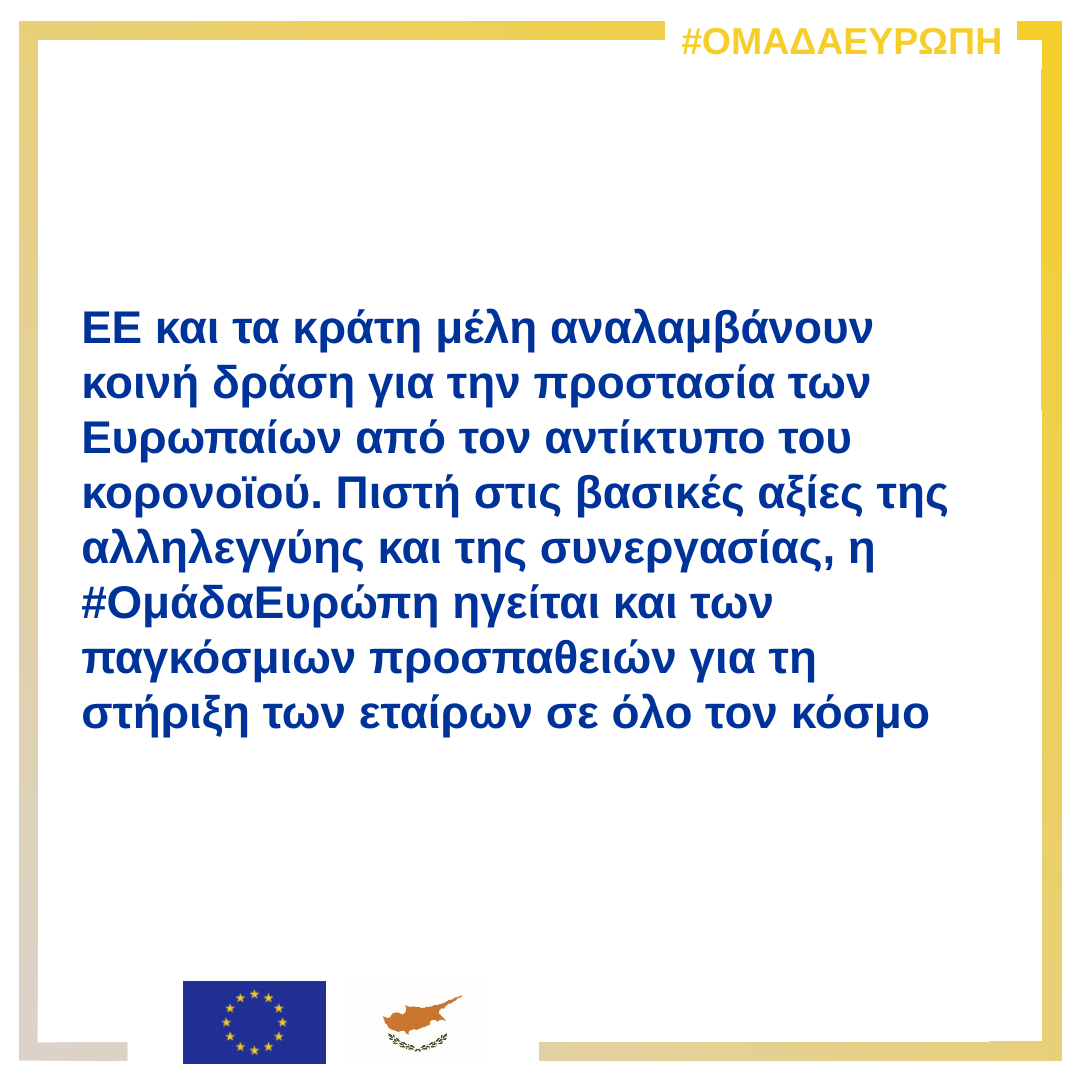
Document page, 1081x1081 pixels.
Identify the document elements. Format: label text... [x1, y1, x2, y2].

picture [345, 980, 490, 1065]
text_box [18, 20, 666, 1062]
text_box [538, 20, 1063, 1062]
picture [182, 980, 327, 1065]
text_box #ΟΜΑΔΑΕΥΡΩΠΗ [666, 9, 1018, 70]
text_box ΕΕ και τα κράτη μέλη αναλαμβάνουν κοινή δράση για την προστασία των Ευρωπαίων από τον αντίκτυπο του κορονοϊού. Πιστή στις βασικές αξίες της αλληλεγγύης και της συνεργασίας, η #ΟμάδαΕυρώπη ηγείται και των παγκόσμιων προσπαθειών για τη στήριξη των εταίρων σε όλο τον κόσμο [66, 290, 1013, 745]
